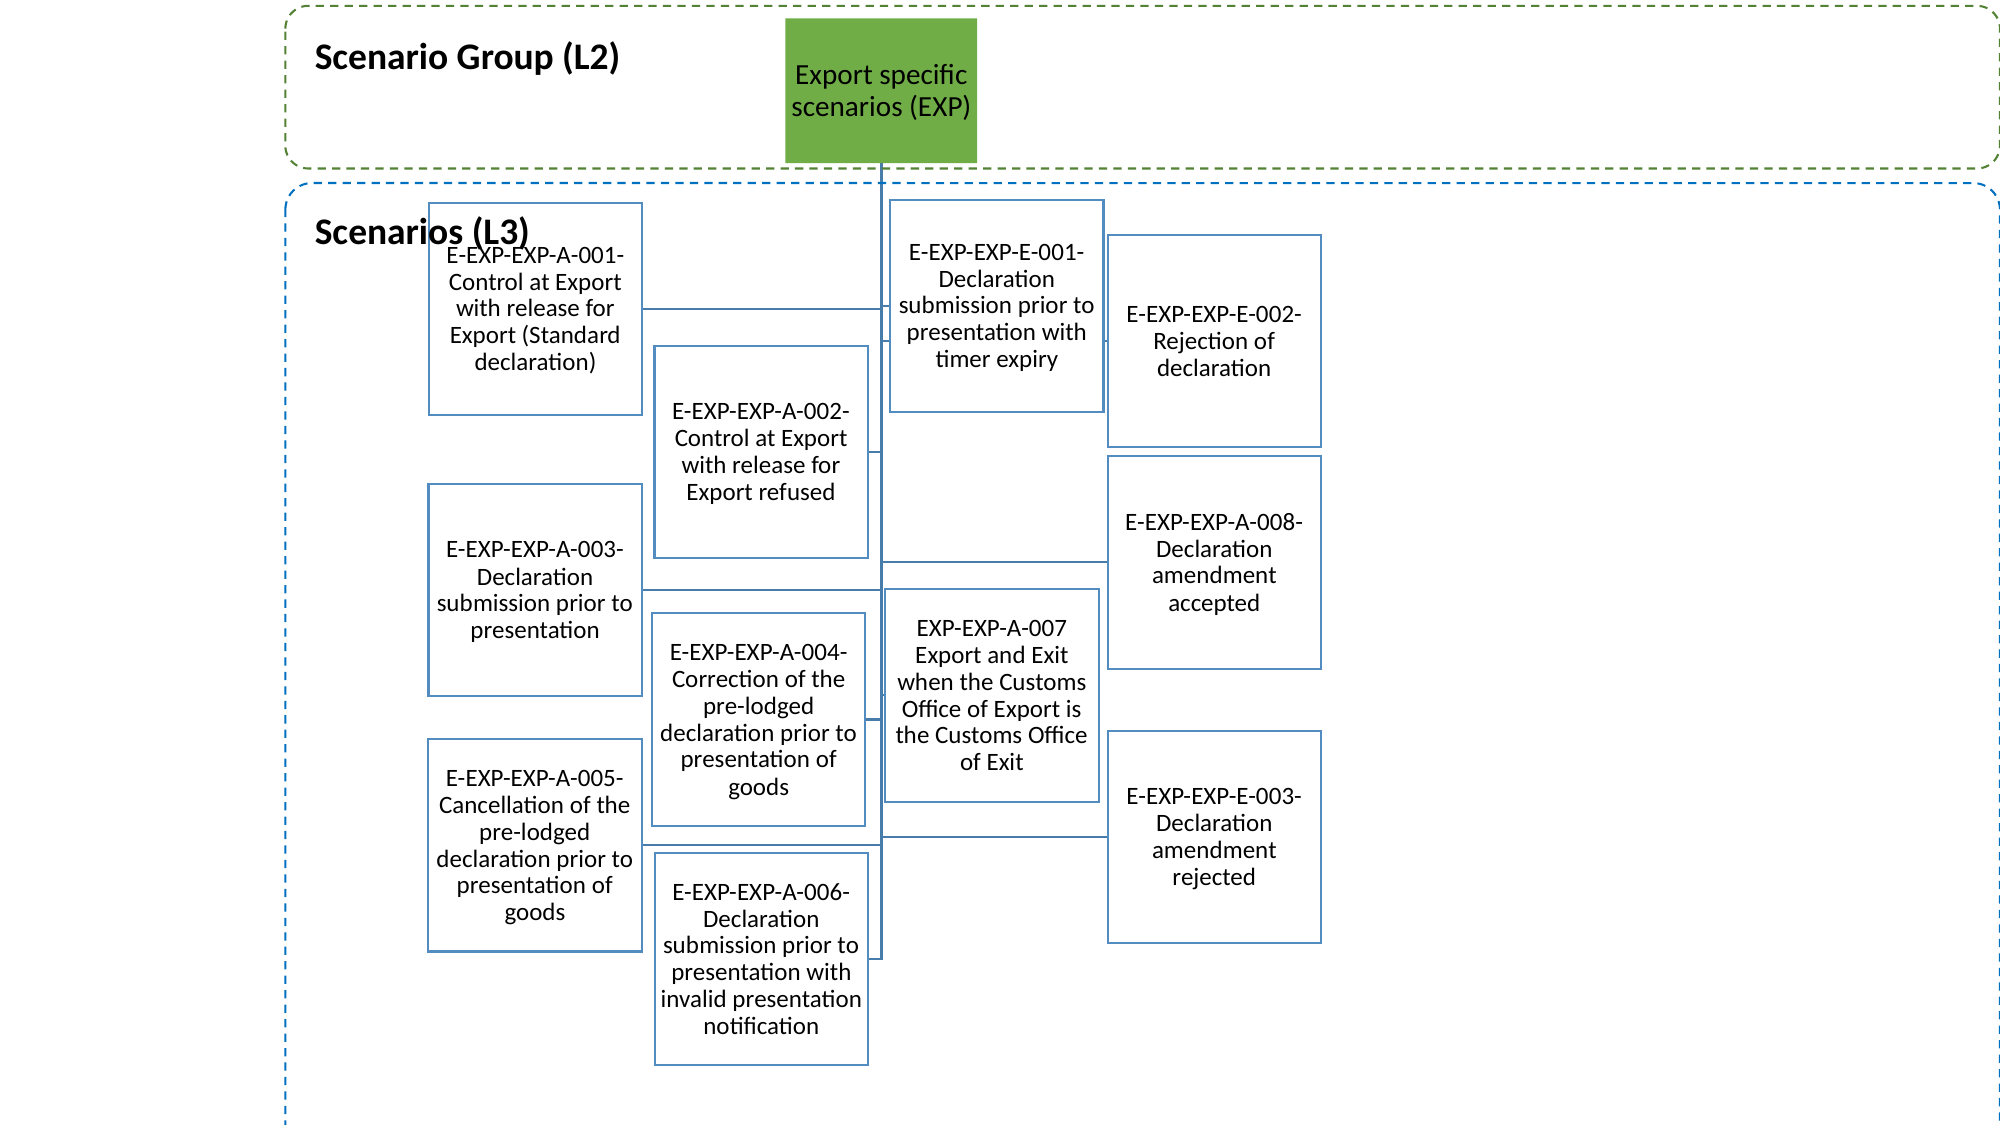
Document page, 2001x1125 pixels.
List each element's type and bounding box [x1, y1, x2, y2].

text_box [259, 5, 2000, 1125]
